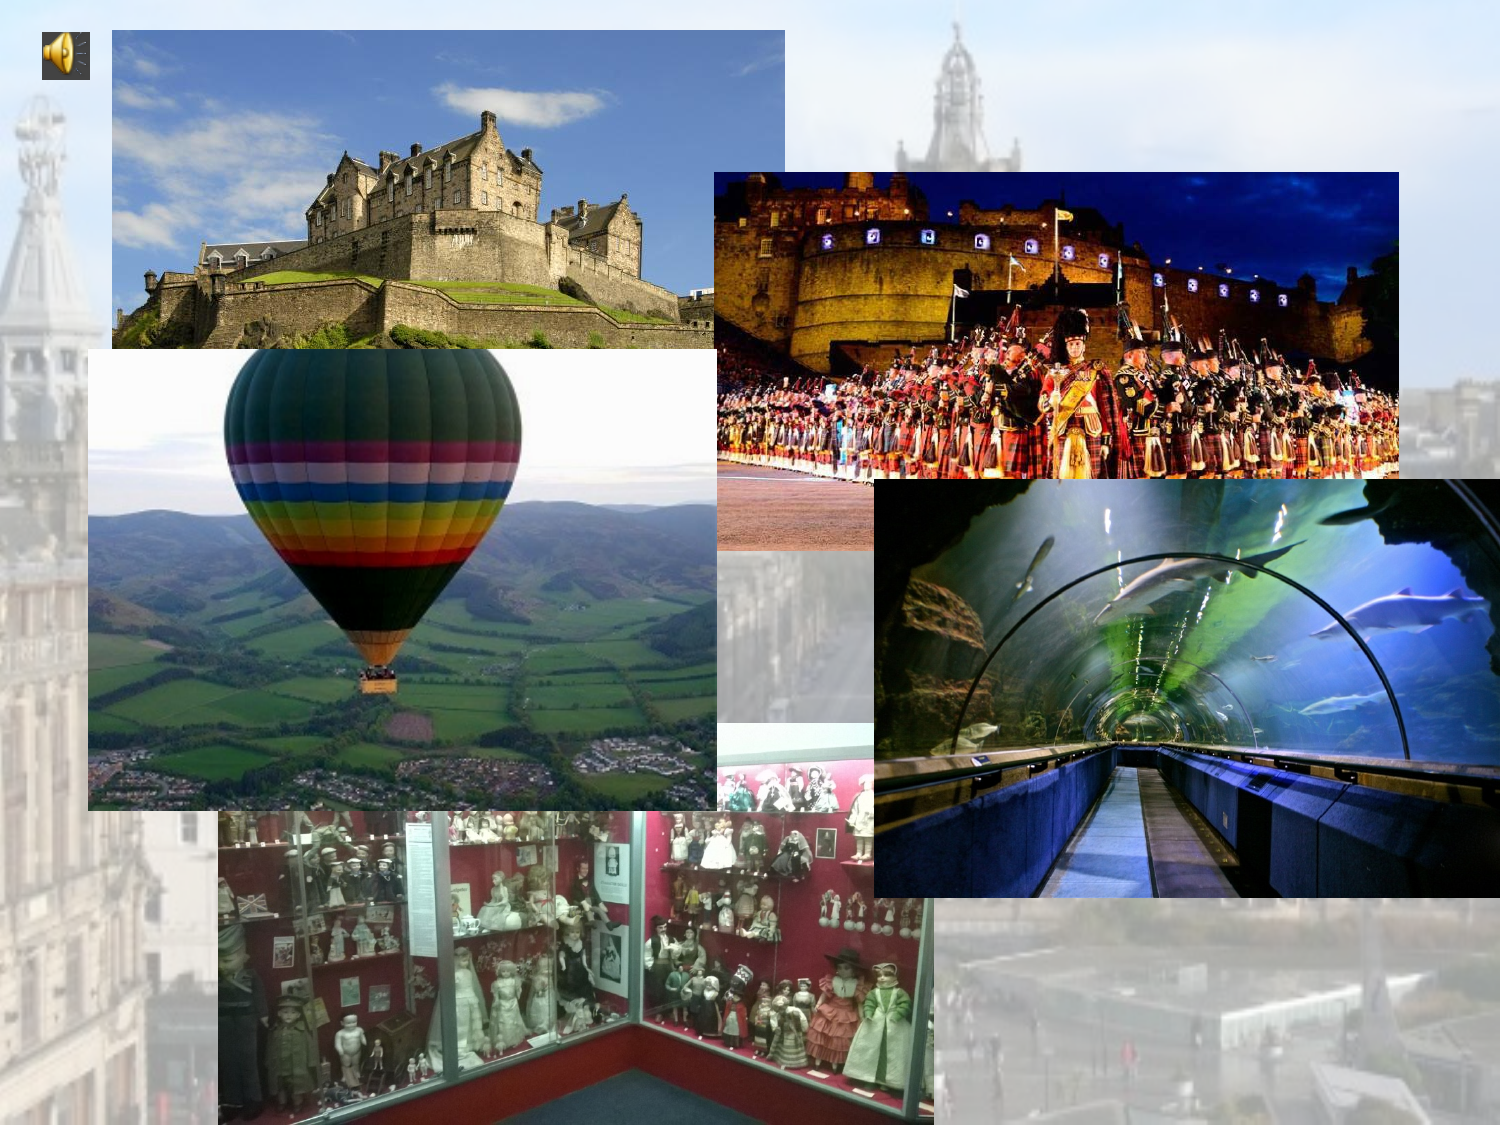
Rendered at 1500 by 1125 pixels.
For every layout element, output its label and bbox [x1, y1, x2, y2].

picture [41, 30, 92, 82]
picture [88, 172, 1500, 1125]
list [111, 30, 785, 348]
